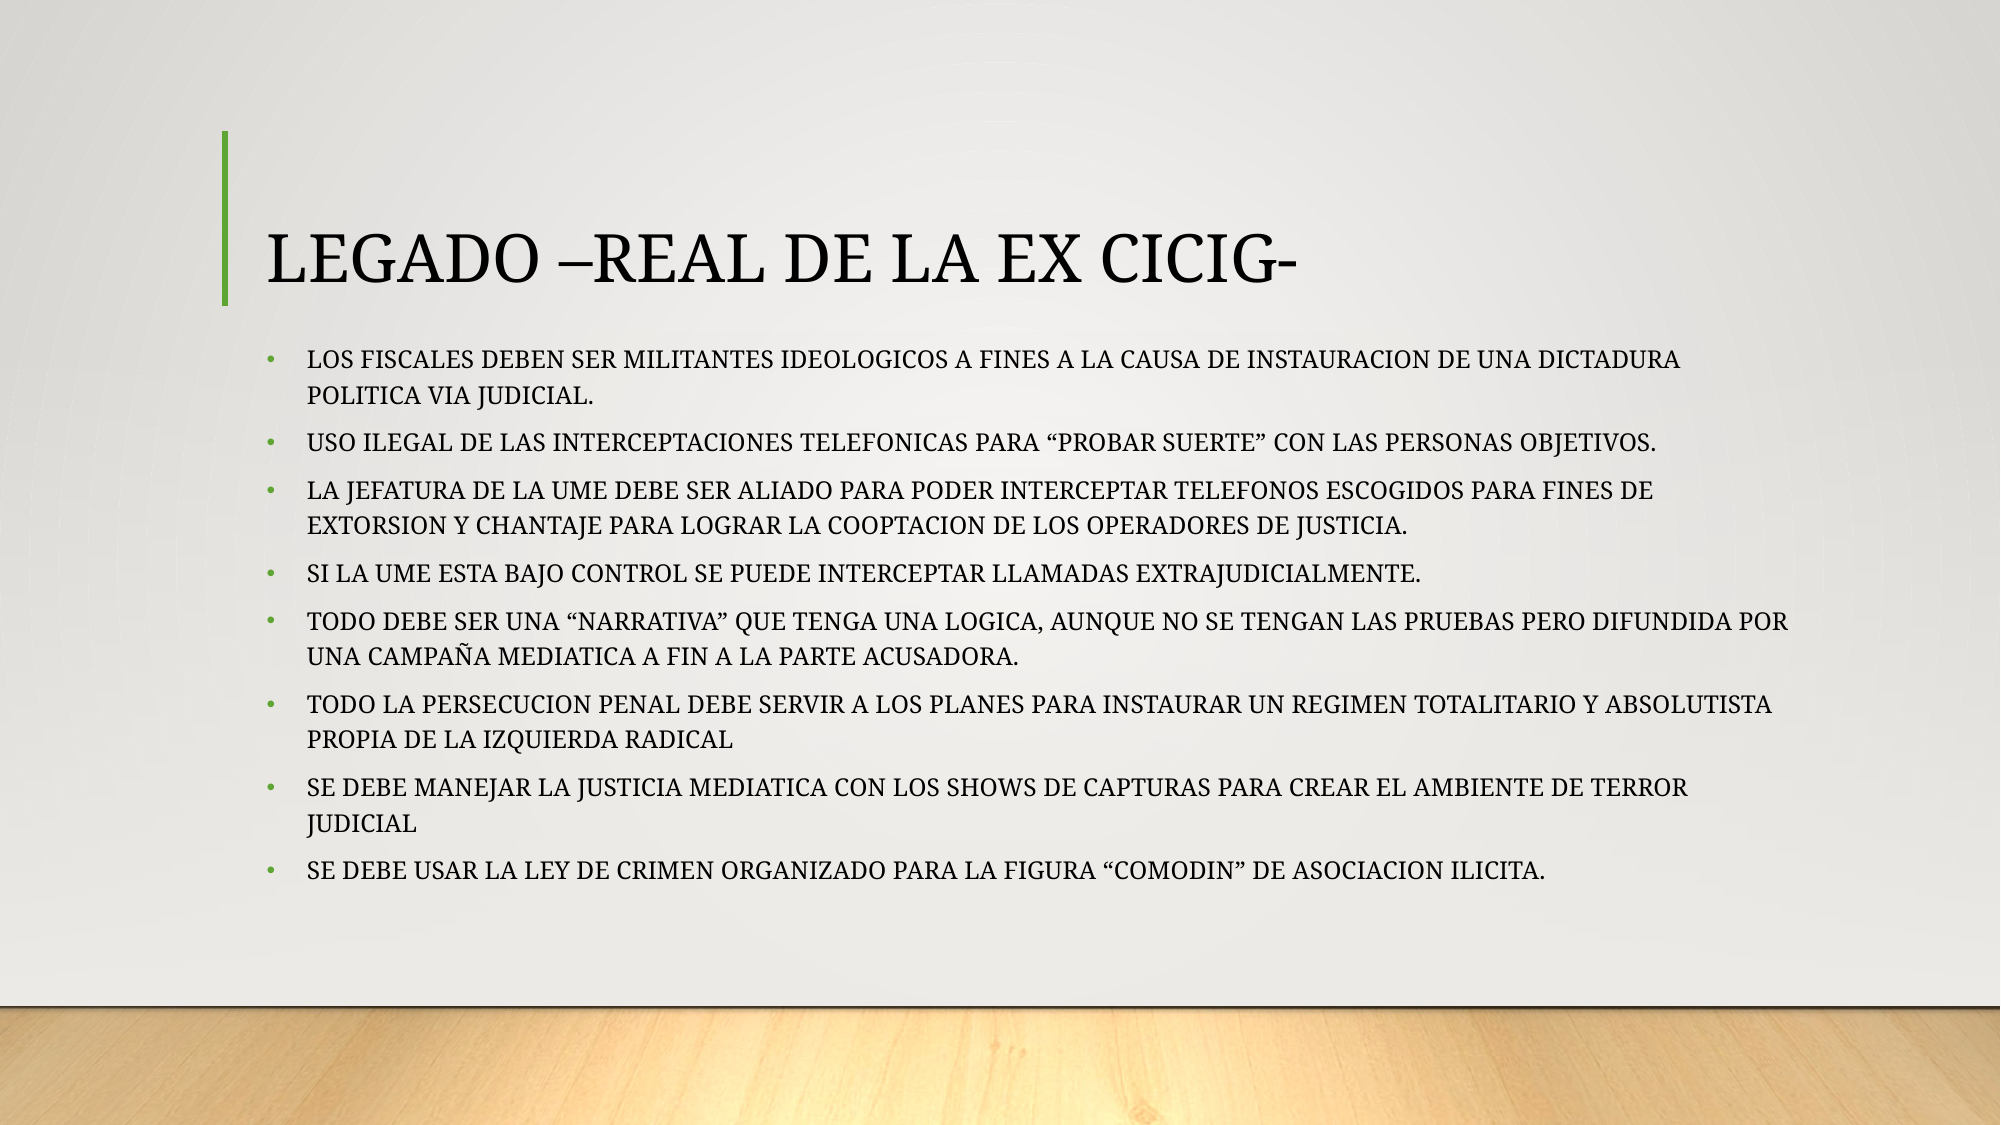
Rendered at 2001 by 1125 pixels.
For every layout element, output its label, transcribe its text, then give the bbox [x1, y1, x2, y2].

list LOS FISCALES DEBEN SER MILITANTES IDEOLOGICOS A FINES A LA CAUSA DE INSTAURACION DE UNA DICTADURA POLITICA VIA JUDICIAL. USO ILEGAL DE LAS INTERCEPTACIONES TELEFONICAS PARA “PROBAR SUERTE” CON LAS PERSONAS OBJETIVOS. LA JEFATURA DE LA UME DEBE SER ALIADO PARA PODER INTERCEPTAR TELEFONOS ESCOGIDOS PARA FINES DE EXTORSION Y CHANTAJE PARA LOGRAR LA COOPTACION DE LOS OPERADORES DE JUSTICIA. SI LA UME ESTA BAJO CONTROL SE PUEDE INTERCEPTAR LLAMADAS EXTRAJUDICIALMENTE. TODO DEBE SER UNA “NARRATIVA” QUE TENGA UNA LOGICA, AUNQUE NO SE TENGAN LAS PRUEBAS PERO DIFUNDIDA POR UNA CAMPAÑA MEDIATICA A FIN A LA PARTE ACUSADORA. TODO LA PERSECUCION PENAL DEBE SERVIR A LOS PLANES PARA INSTAURAR UN REGIMEN TOTALITARIO Y ABSOLUTISTA PROPIA DE LA IZQUIERDA RADICAL SE DEBE MANEJAR LA JUSTICIA MEDIATICA CON LOS SHOWS DE CAPTURAS PARA CREAR EL AMBIENTE DE TERROR JUDICIAL SE DEBE USAR LA LEY DE CRIMEN ORGANIZADO PARA LA FIGURA “COMODIN” DE ASOCIACION ILICITA. [251, 330, 1814, 897]
picture [0, 1006, 2000, 1125]
title LEGADO –REAL DE LA EX CICIG- [251, 131, 1814, 305]
